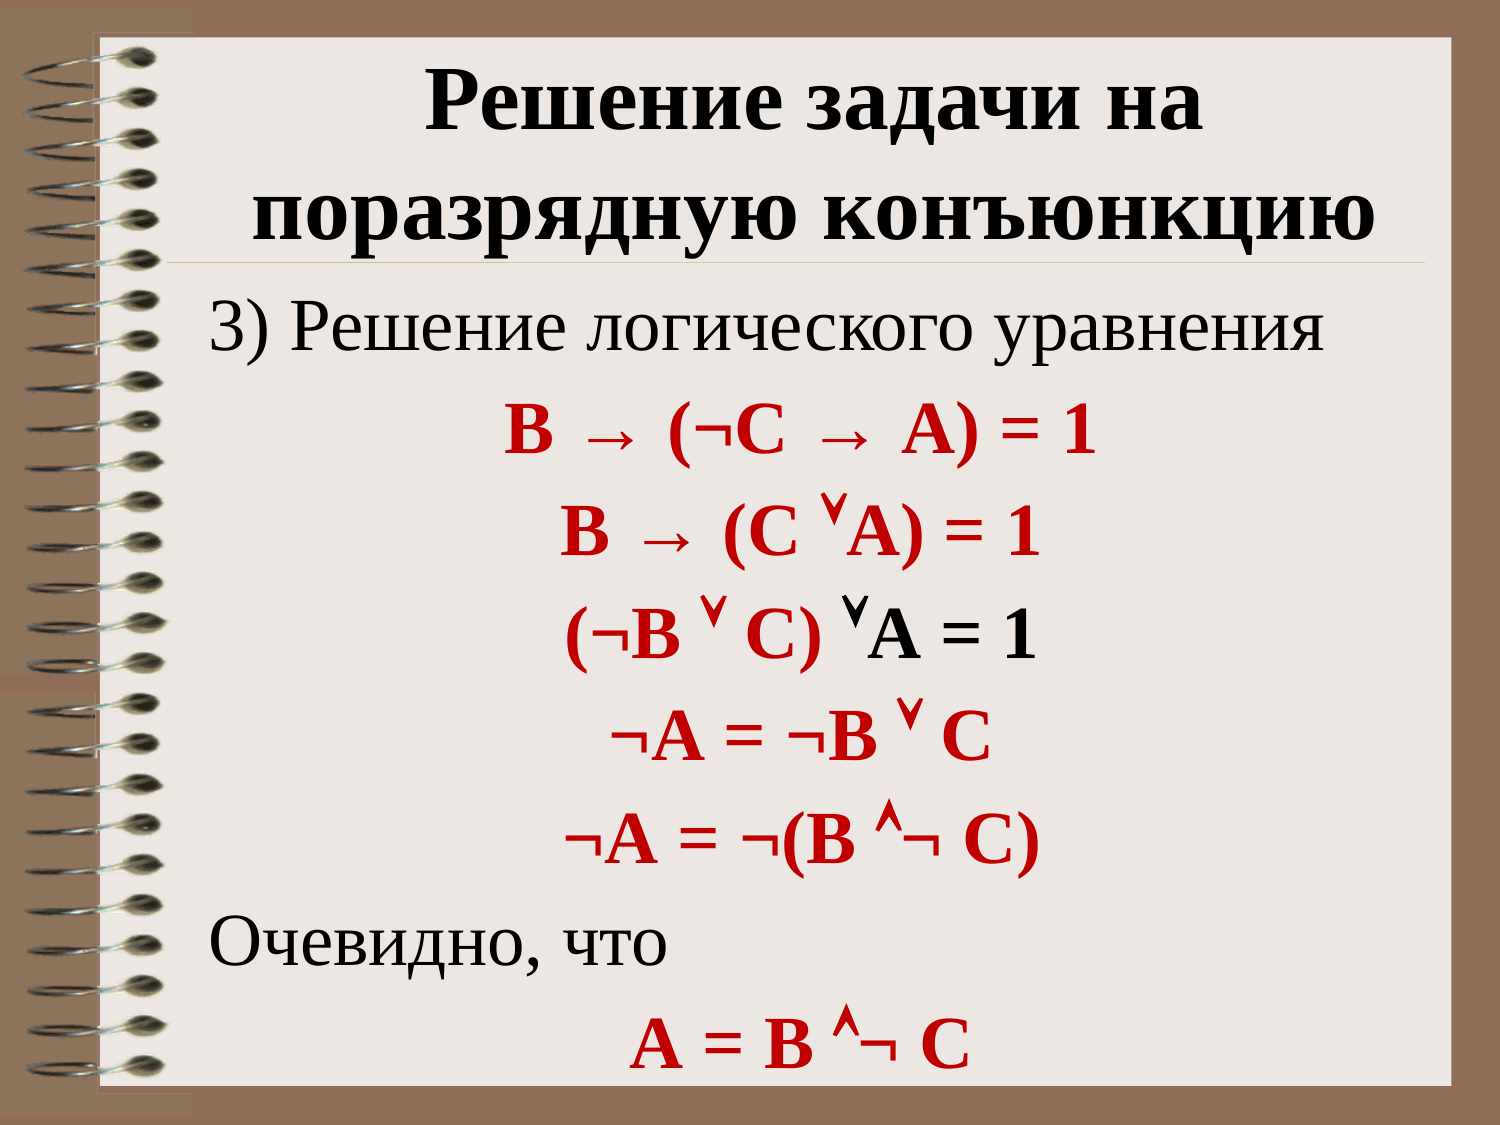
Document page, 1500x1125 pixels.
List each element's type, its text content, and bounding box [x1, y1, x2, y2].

text_box Решение задачи на поразрядную конъюнкцию [171, 30, 1459, 266]
picture [0, 692, 194, 1115]
text_box 3) Решение логического уравнения В → (¬С → А) = 1 В → (С А) = 1 (¬В  С) А = 1 ¬А = ¬В  С ¬А = ¬(В ¬ С) Очевидно, что А = В ¬ С [193, 268, 1411, 1091]
picture [0, 8, 194, 674]
